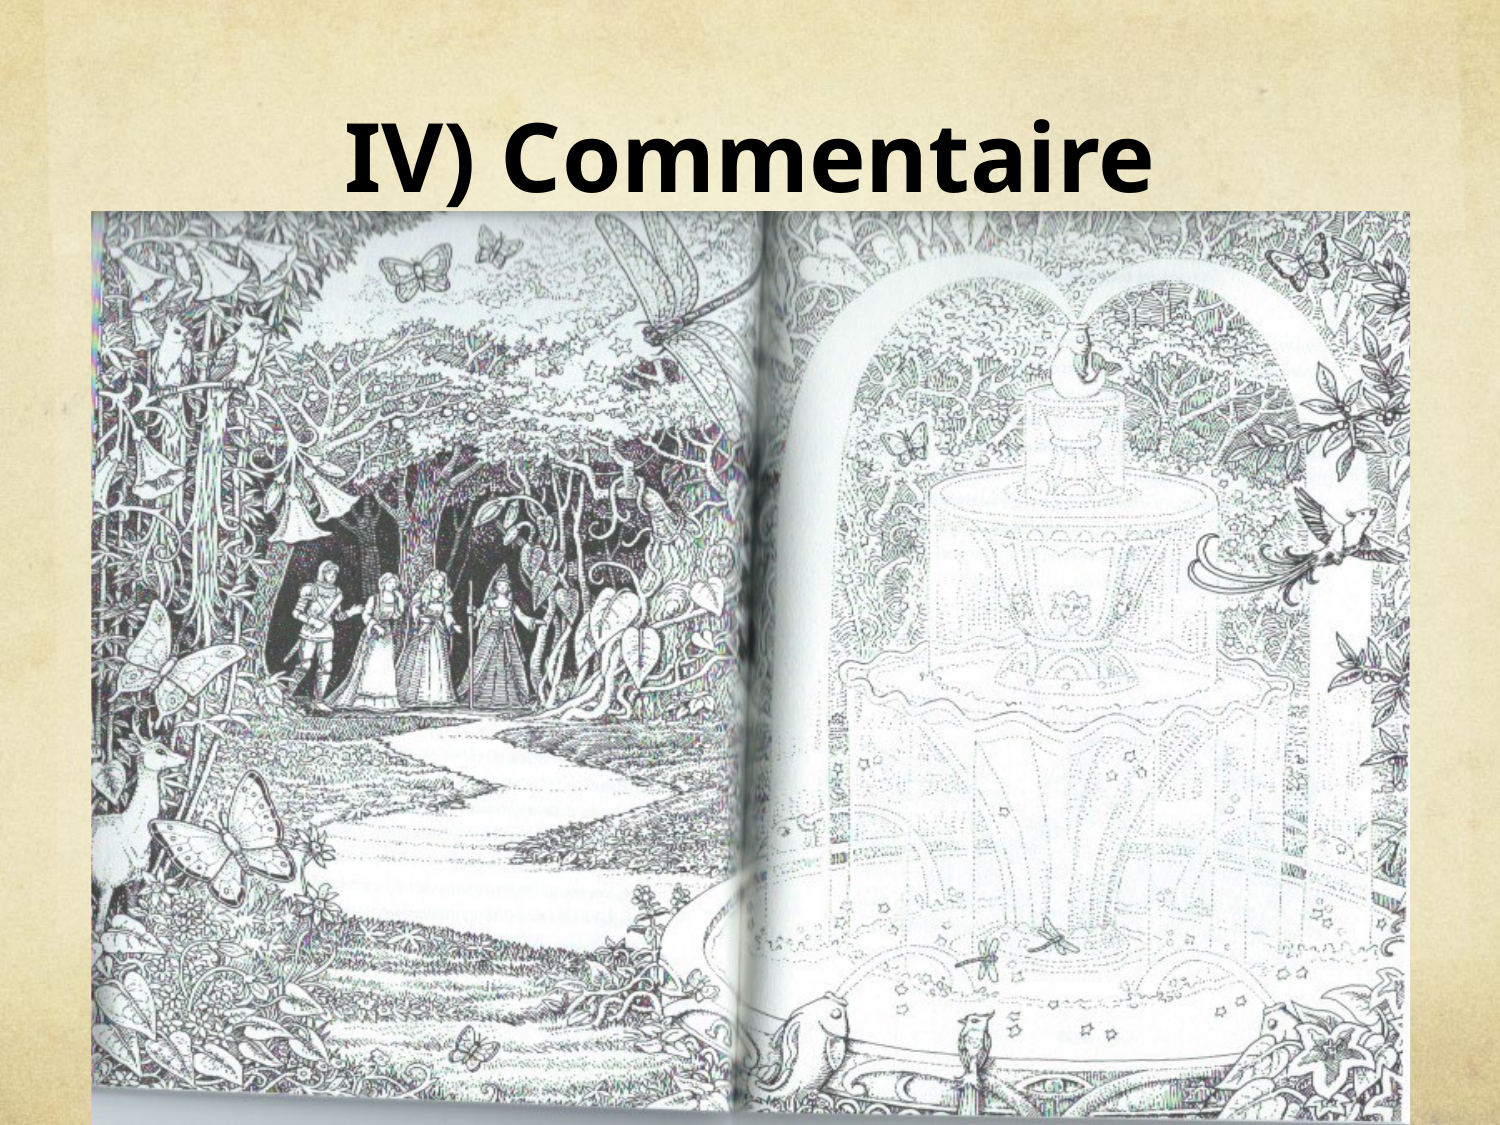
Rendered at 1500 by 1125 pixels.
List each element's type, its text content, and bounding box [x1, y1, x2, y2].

picture [0, 0, 1500, 1125]
title IV) Commentaire [150, 82, 1350, 203]
